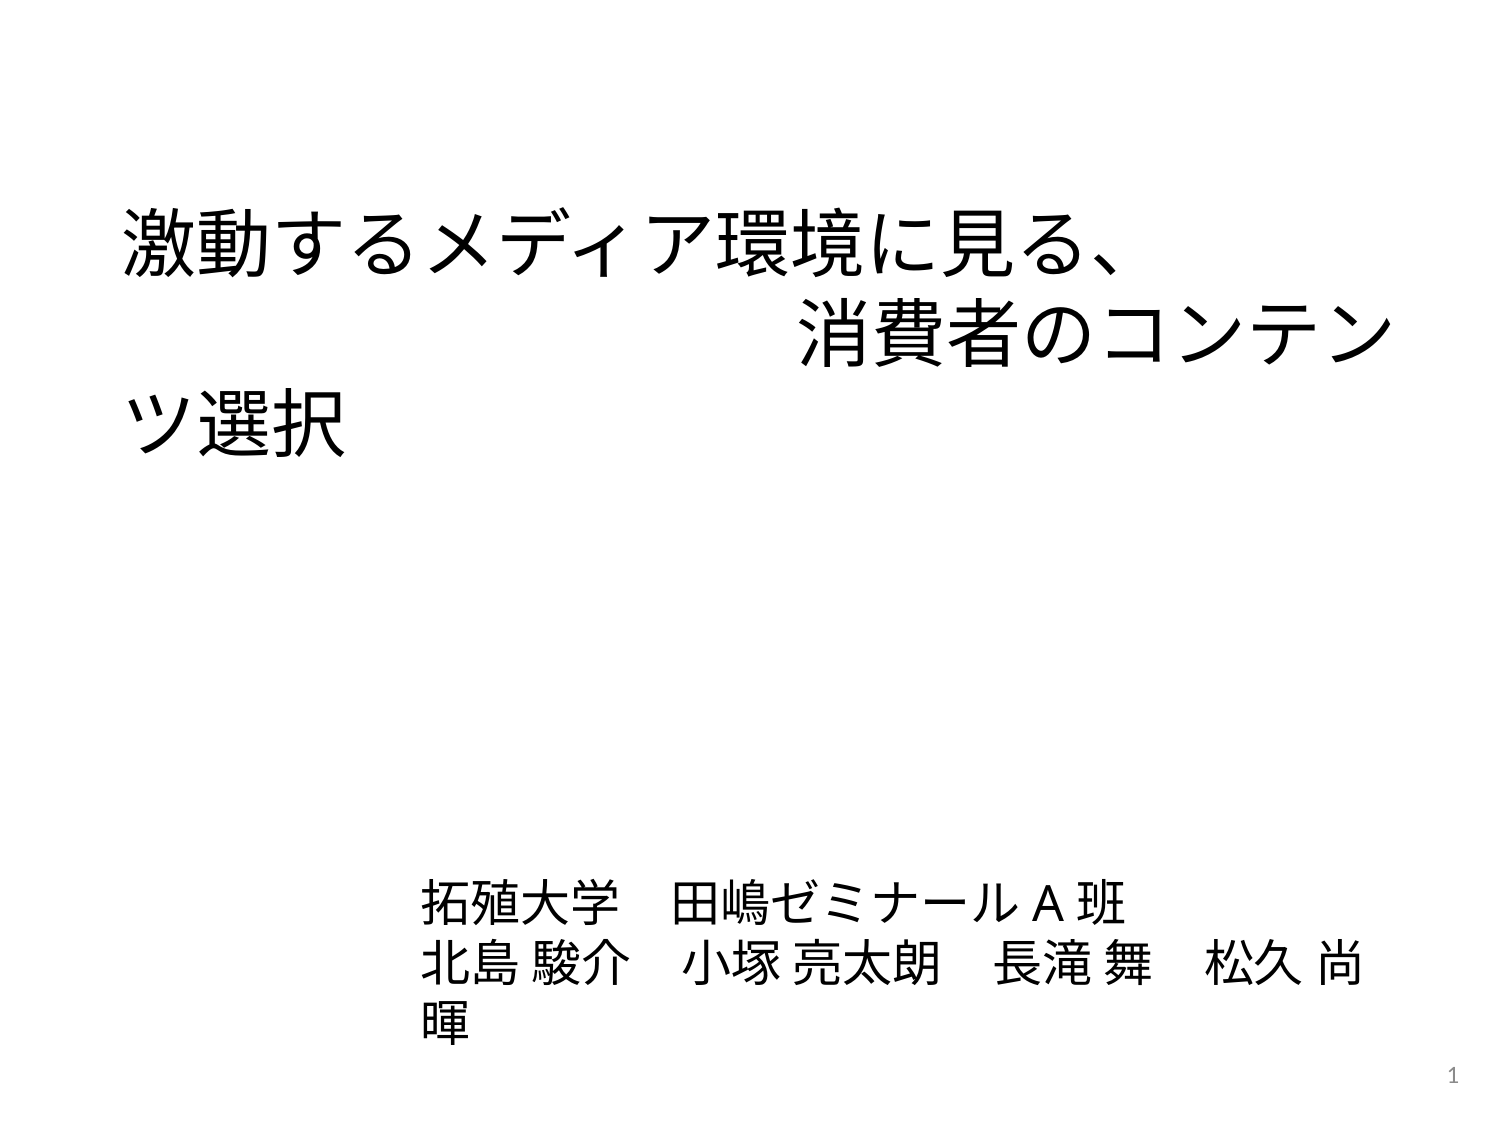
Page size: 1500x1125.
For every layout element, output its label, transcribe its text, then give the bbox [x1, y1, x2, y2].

text_box 激動するメディア環境に見る、 消費者のコンテンツ選択 [106, 188, 1416, 474]
slide_number 1 [1124, 1043, 1475, 1104]
text_box 拓殖大学 田嶋ゼミナールA班 北島 駿介 小塚 亮太朗 長滝 舞 松久 尚暉 [405, 863, 1416, 1059]
